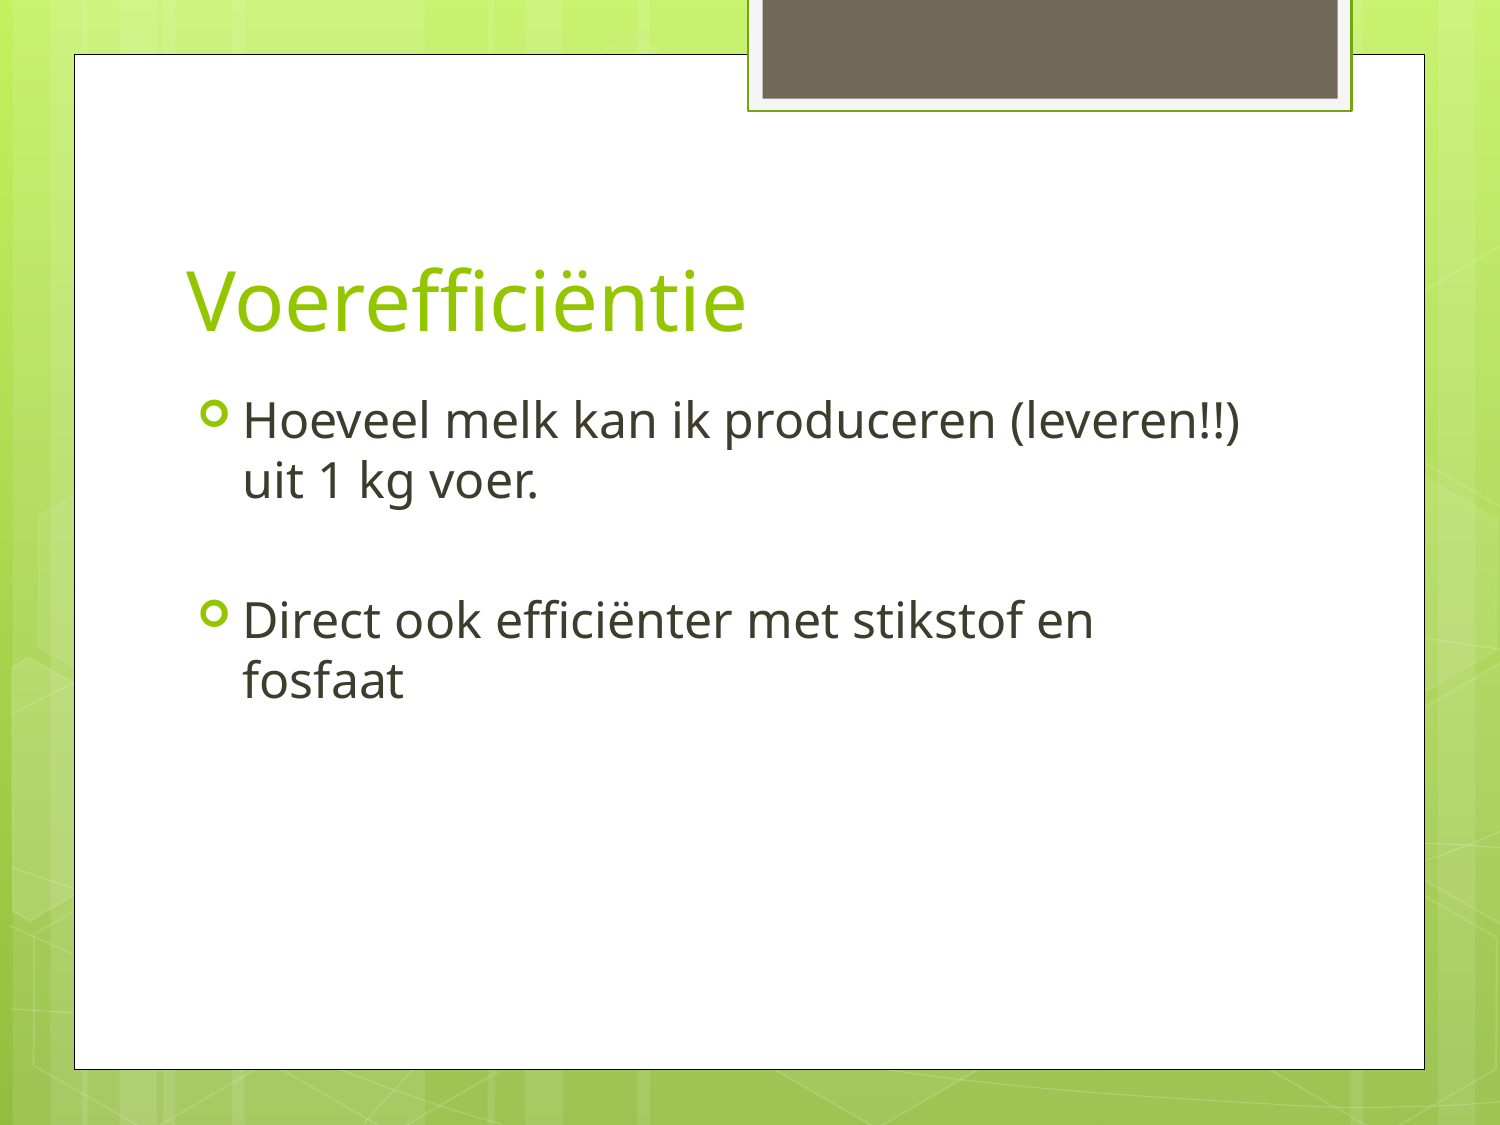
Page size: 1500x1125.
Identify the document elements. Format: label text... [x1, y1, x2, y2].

list Hoeveel melk kan ik produceren (leveren!!) uit 1 kg voer. Direct ook efficiënter met stikstof en fosfaat [171, 381, 1283, 957]
title Voerefficiëntie [171, 168, 1324, 357]
